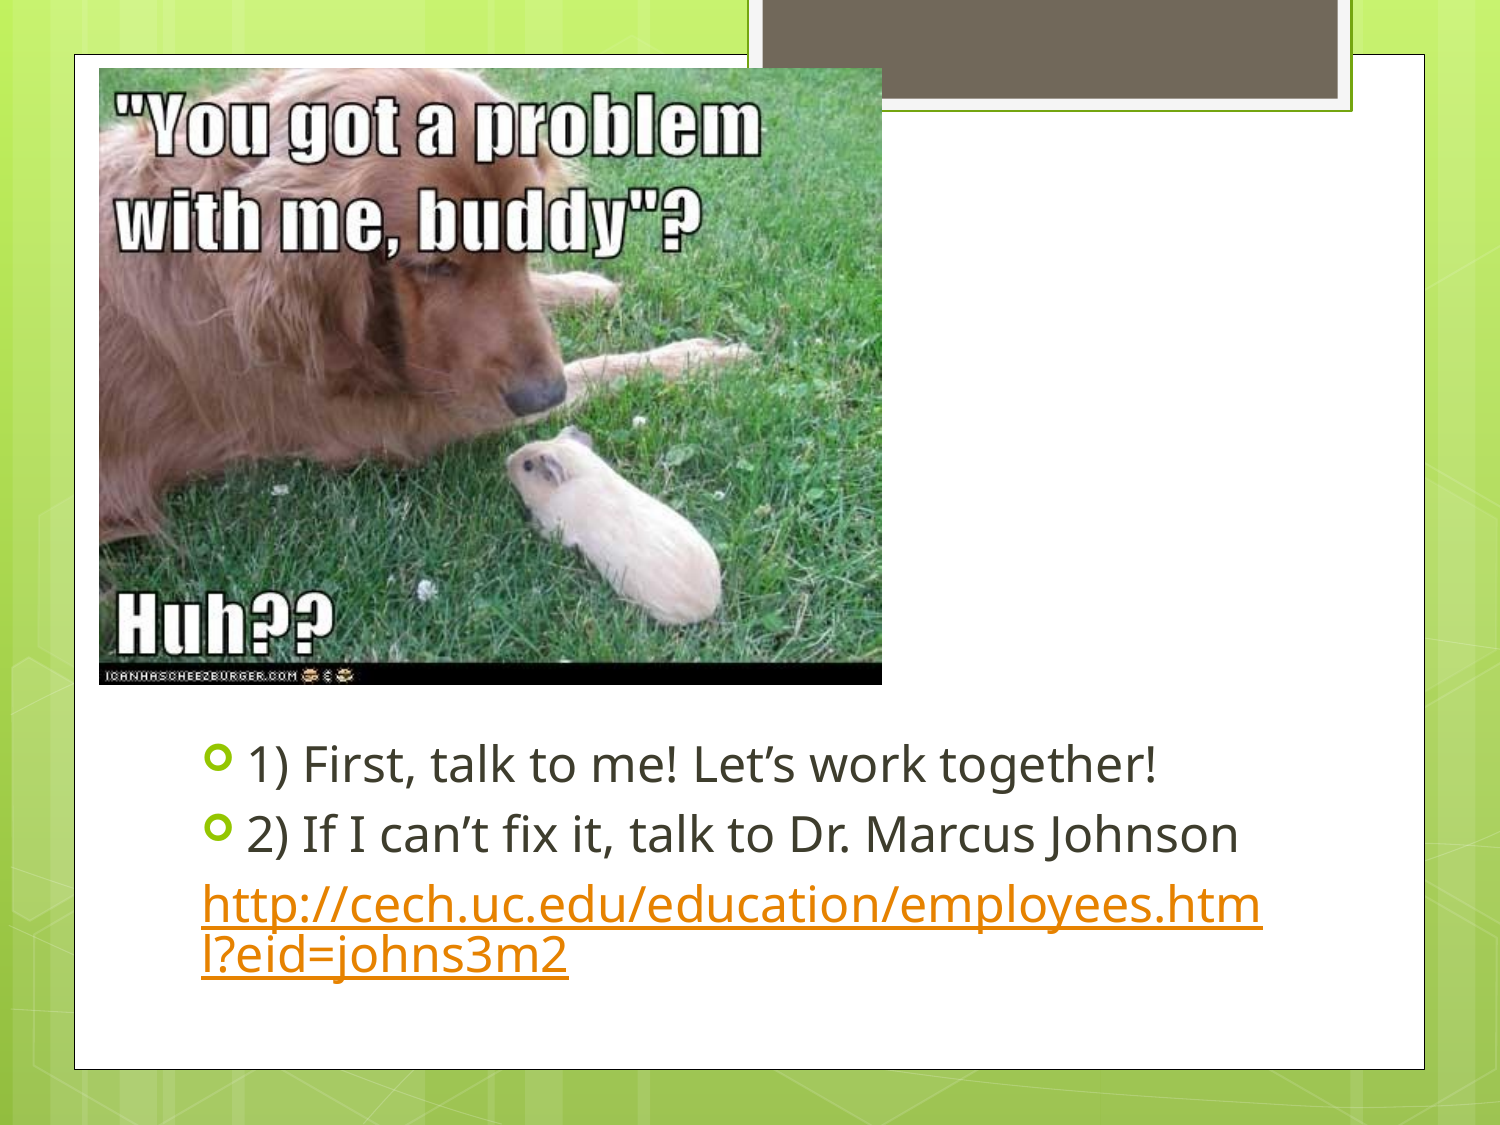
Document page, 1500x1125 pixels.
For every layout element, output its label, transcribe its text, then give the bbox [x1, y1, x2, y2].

picture [99, 68, 882, 685]
list 1) First, talk to me! Let’s work together! 2) If I can’t fix it, talk to Dr. Marcus Johnson http://cech.uc.edu/education/employees.html?eid=johns3m2 [174, 725, 1287, 1125]
